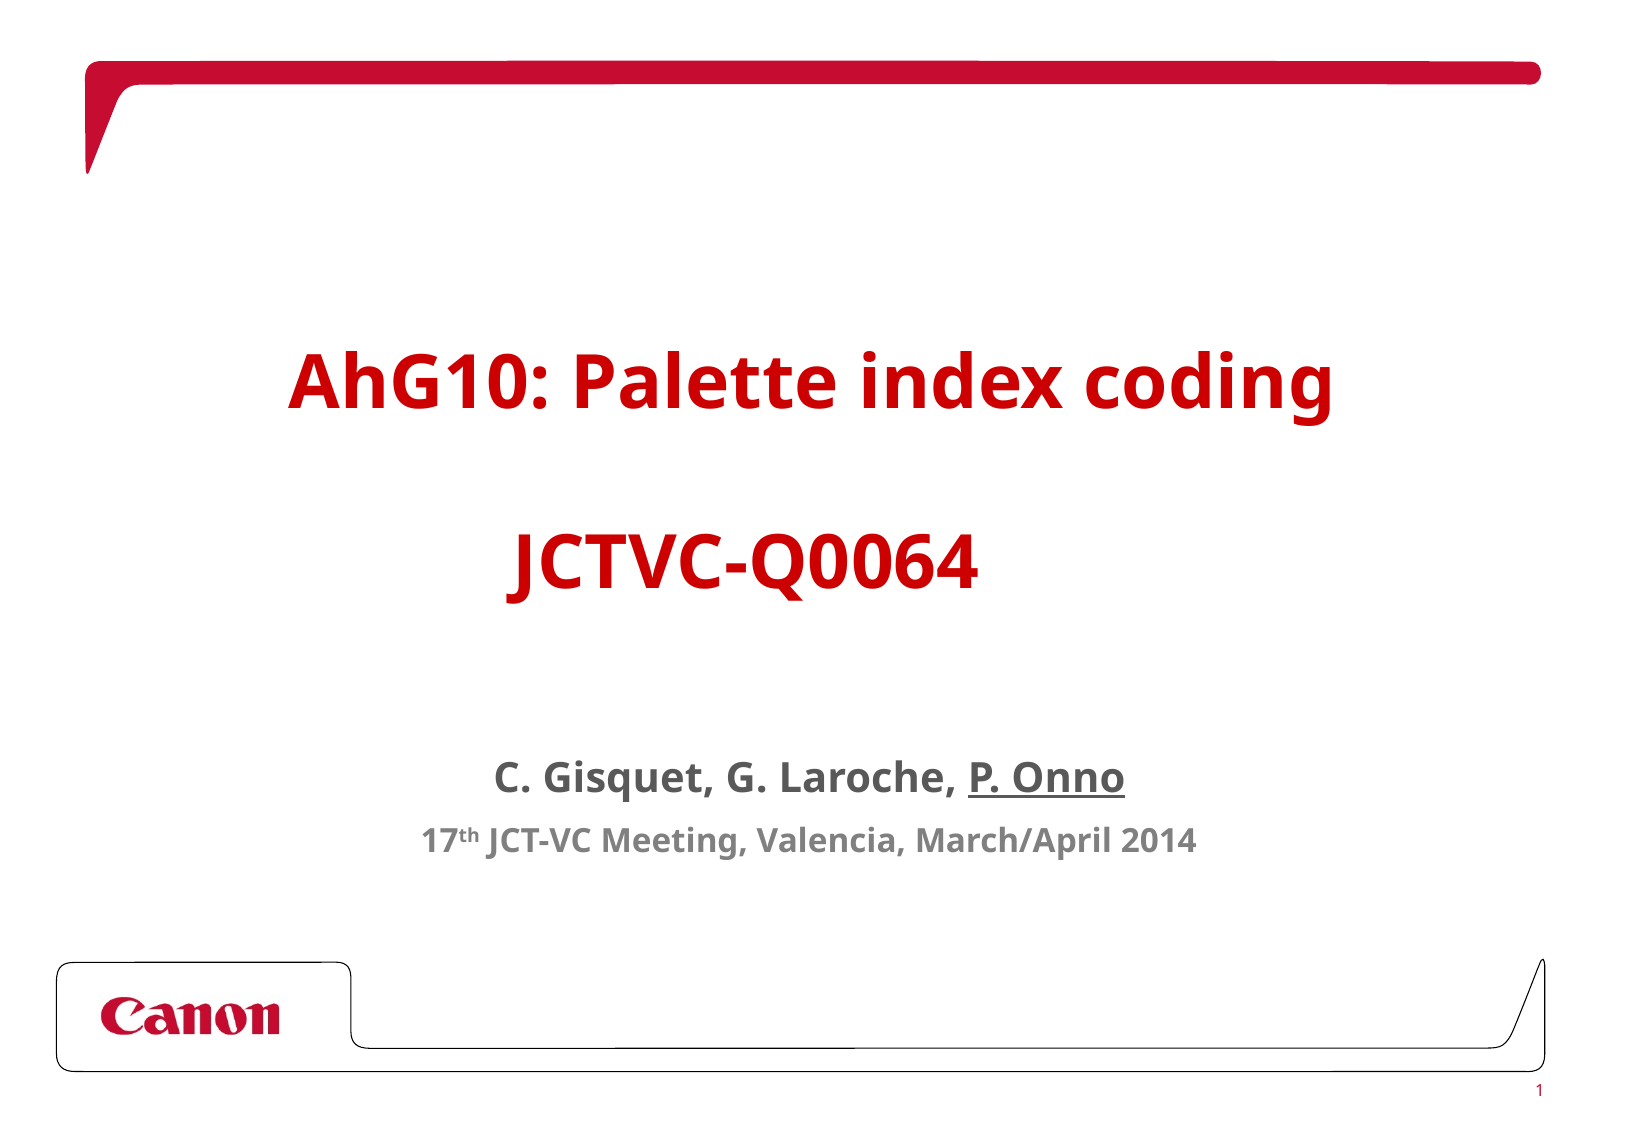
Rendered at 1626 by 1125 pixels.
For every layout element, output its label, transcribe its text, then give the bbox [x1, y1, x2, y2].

slide_number 1 [1414, 1063, 1545, 1103]
subtitle C. Gisquet, G. Laroche, P. Onno 17th JCT-VC Meeting, Valencia, March/April 2014 [186, 727, 1433, 905]
title AhG10: Palette index coding JCTVC-Q0064 [27, 375, 1598, 563]
picture [99, 995, 281, 1035]
